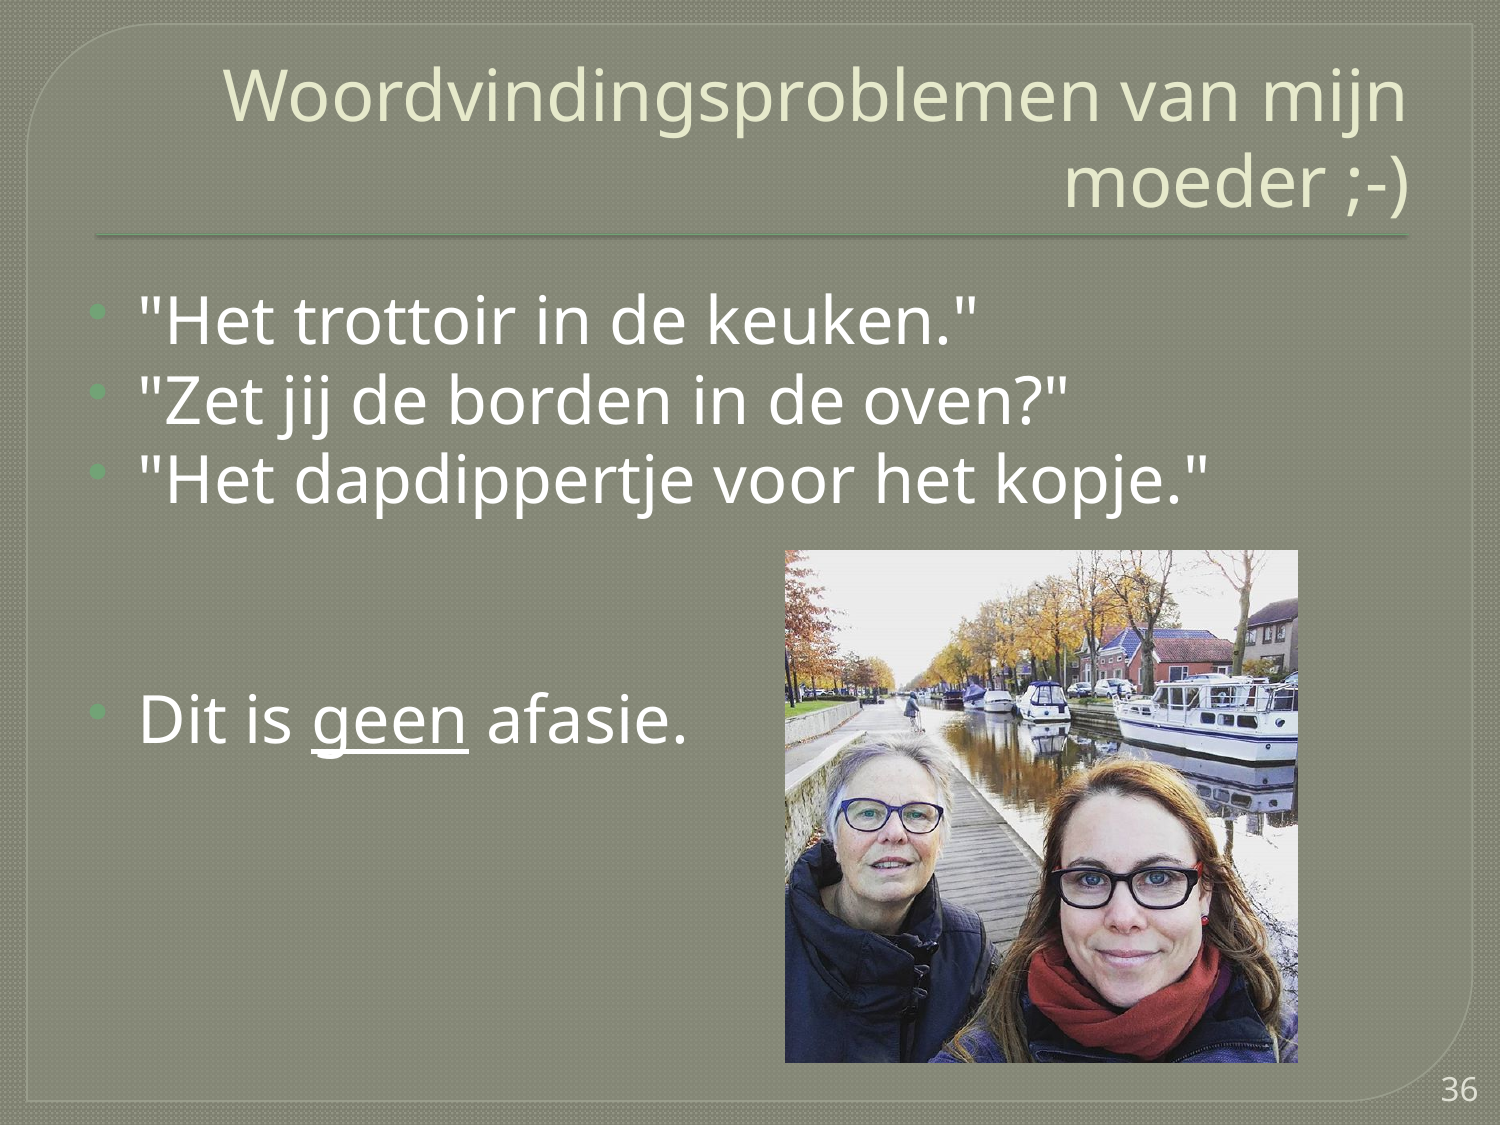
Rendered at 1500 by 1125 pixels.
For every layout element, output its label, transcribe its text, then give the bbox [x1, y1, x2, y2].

slide_number 36 [1417, 1068, 1494, 1114]
list "Het trottoir in de keuken." "Zet jij de borden in de oven?" "Het dapdippertje voor het kopje." Dit is geen afasie. [75, 270, 1425, 1013]
title Woordvindingsproblemen van mijn moeder ;-) [75, 41, 1425, 230]
picture [785, 550, 1298, 1063]
